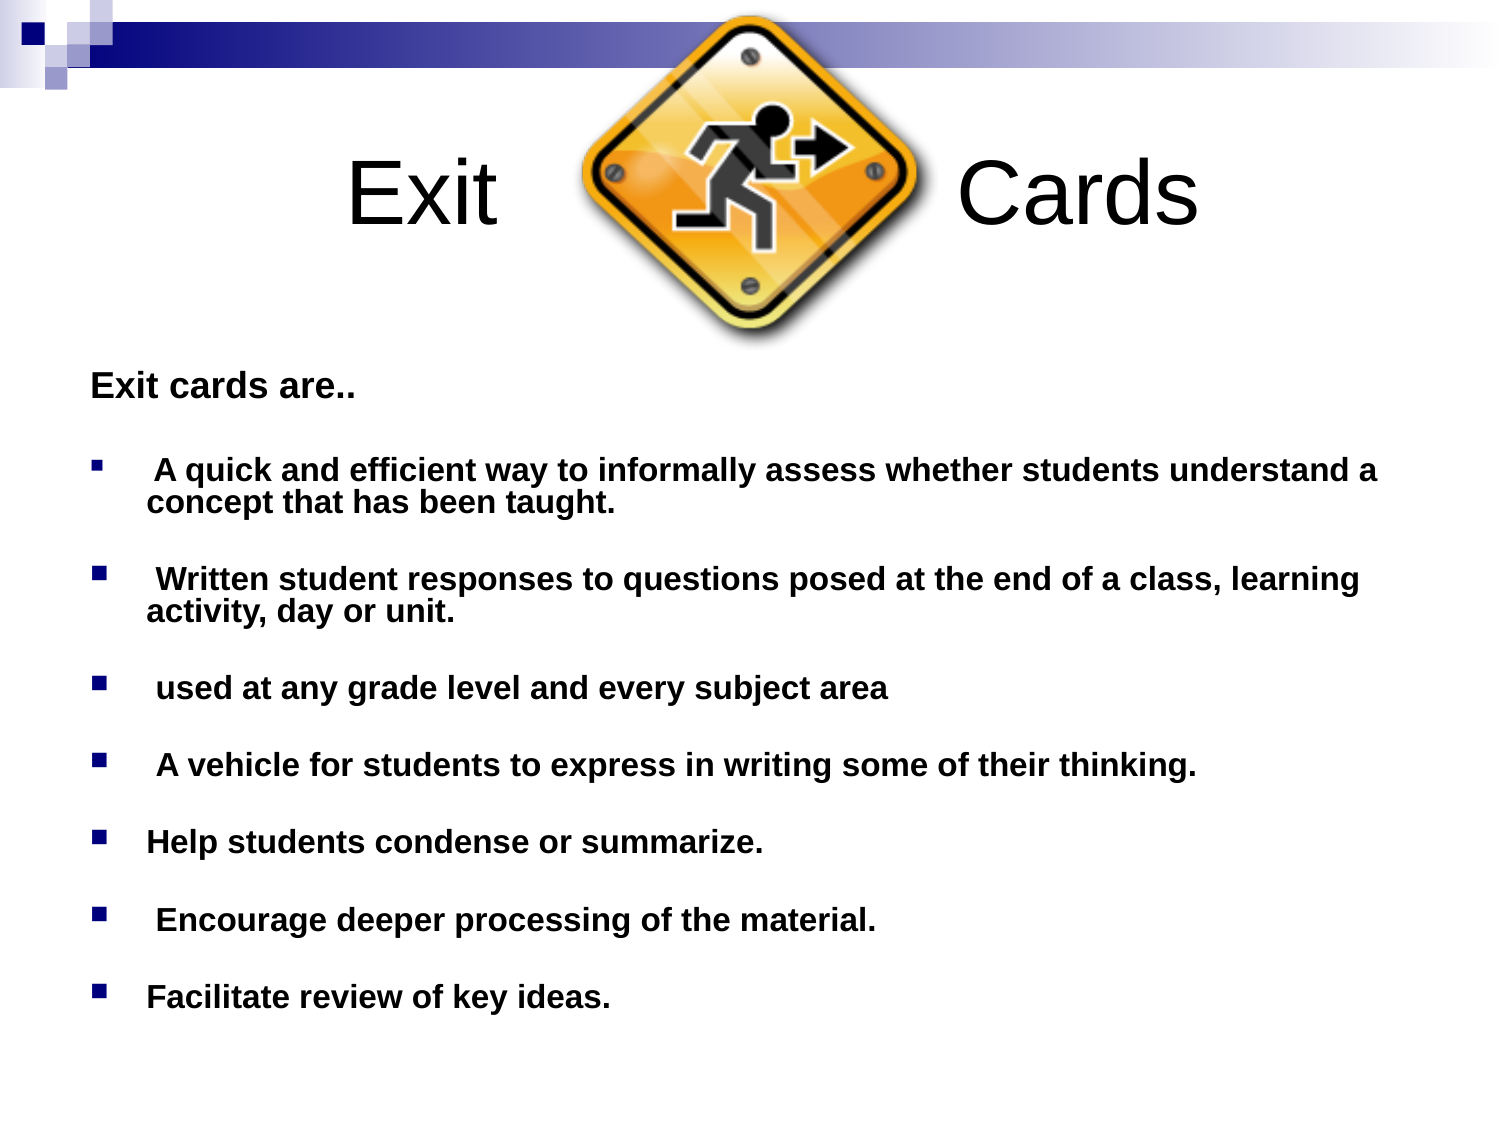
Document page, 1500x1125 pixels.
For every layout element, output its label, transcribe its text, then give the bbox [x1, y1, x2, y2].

title Exit Cards [74, 74, 557, 301]
picture [562, 0, 938, 351]
list Exit cards are.. A quick and efficient way to informally assess whether students understand a concept that has been taught. Written student responses to questions posed at the end of a class, learning activity, day or unit. used at any grade level and every subject area A vehicle for students to express in writing some of their thinking. Help students condense or summarize. Encourage deeper processing of the material. Facilitate review of key ideas. [74, 362, 1426, 1051]
title Exit Cards [941, 74, 1426, 301]
